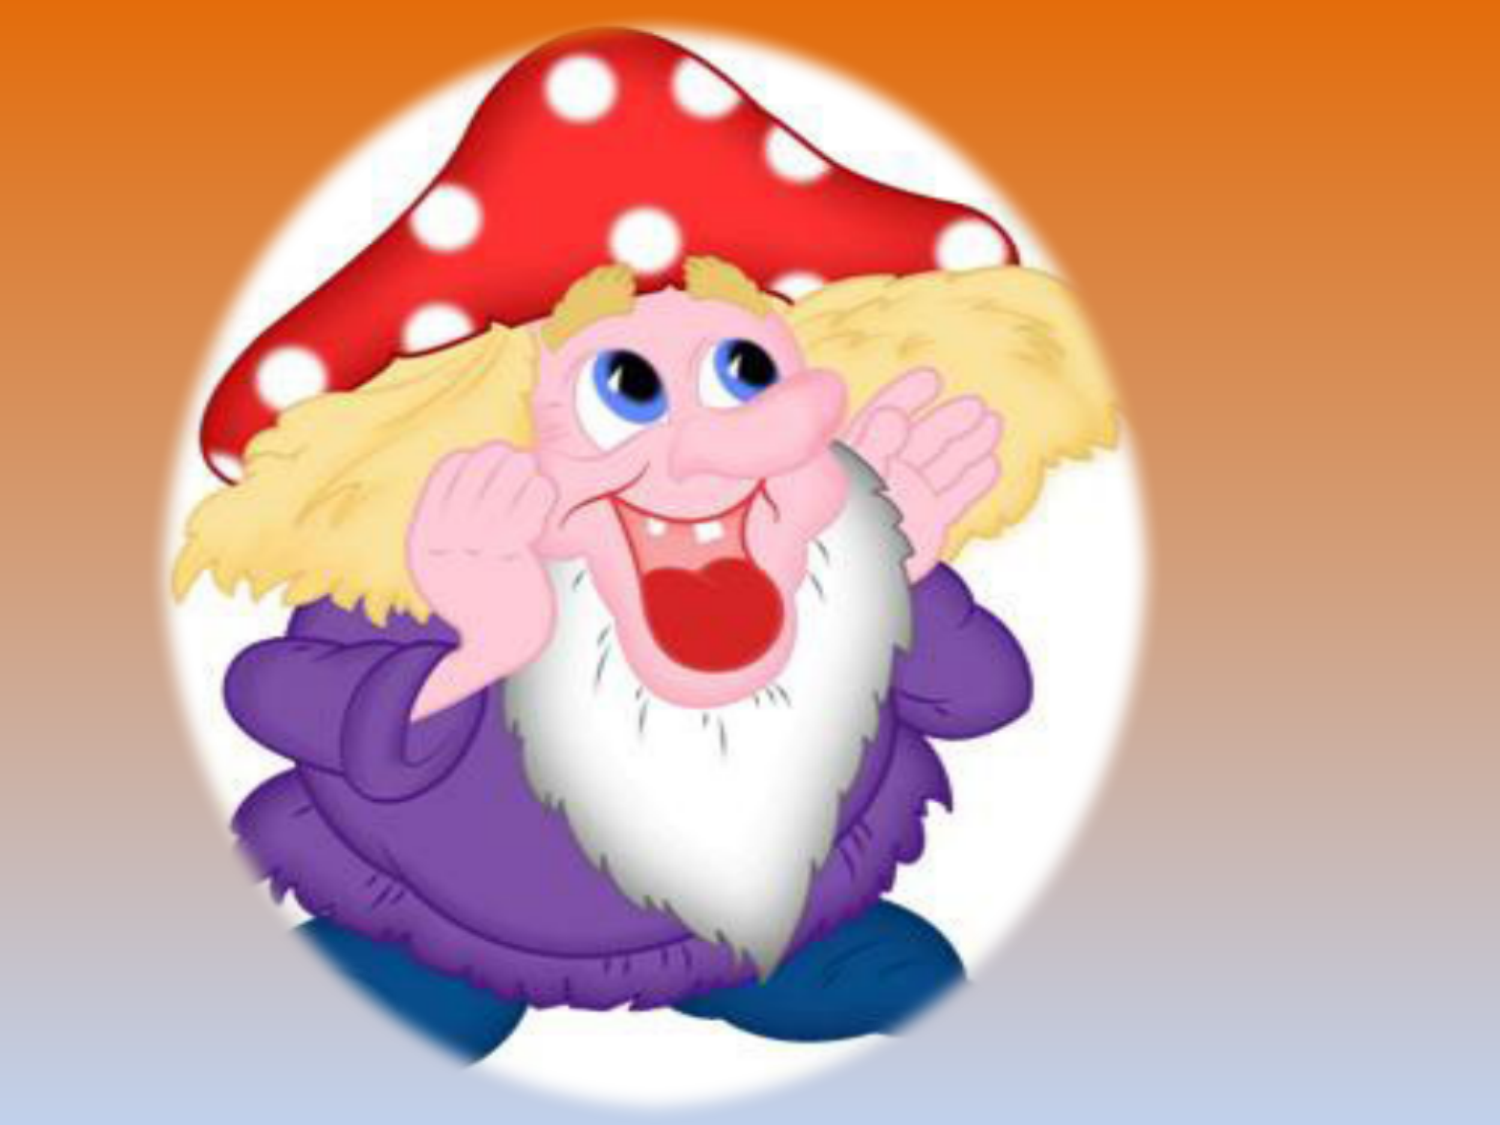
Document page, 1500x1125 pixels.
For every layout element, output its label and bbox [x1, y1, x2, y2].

picture [147, 12, 1164, 1125]
